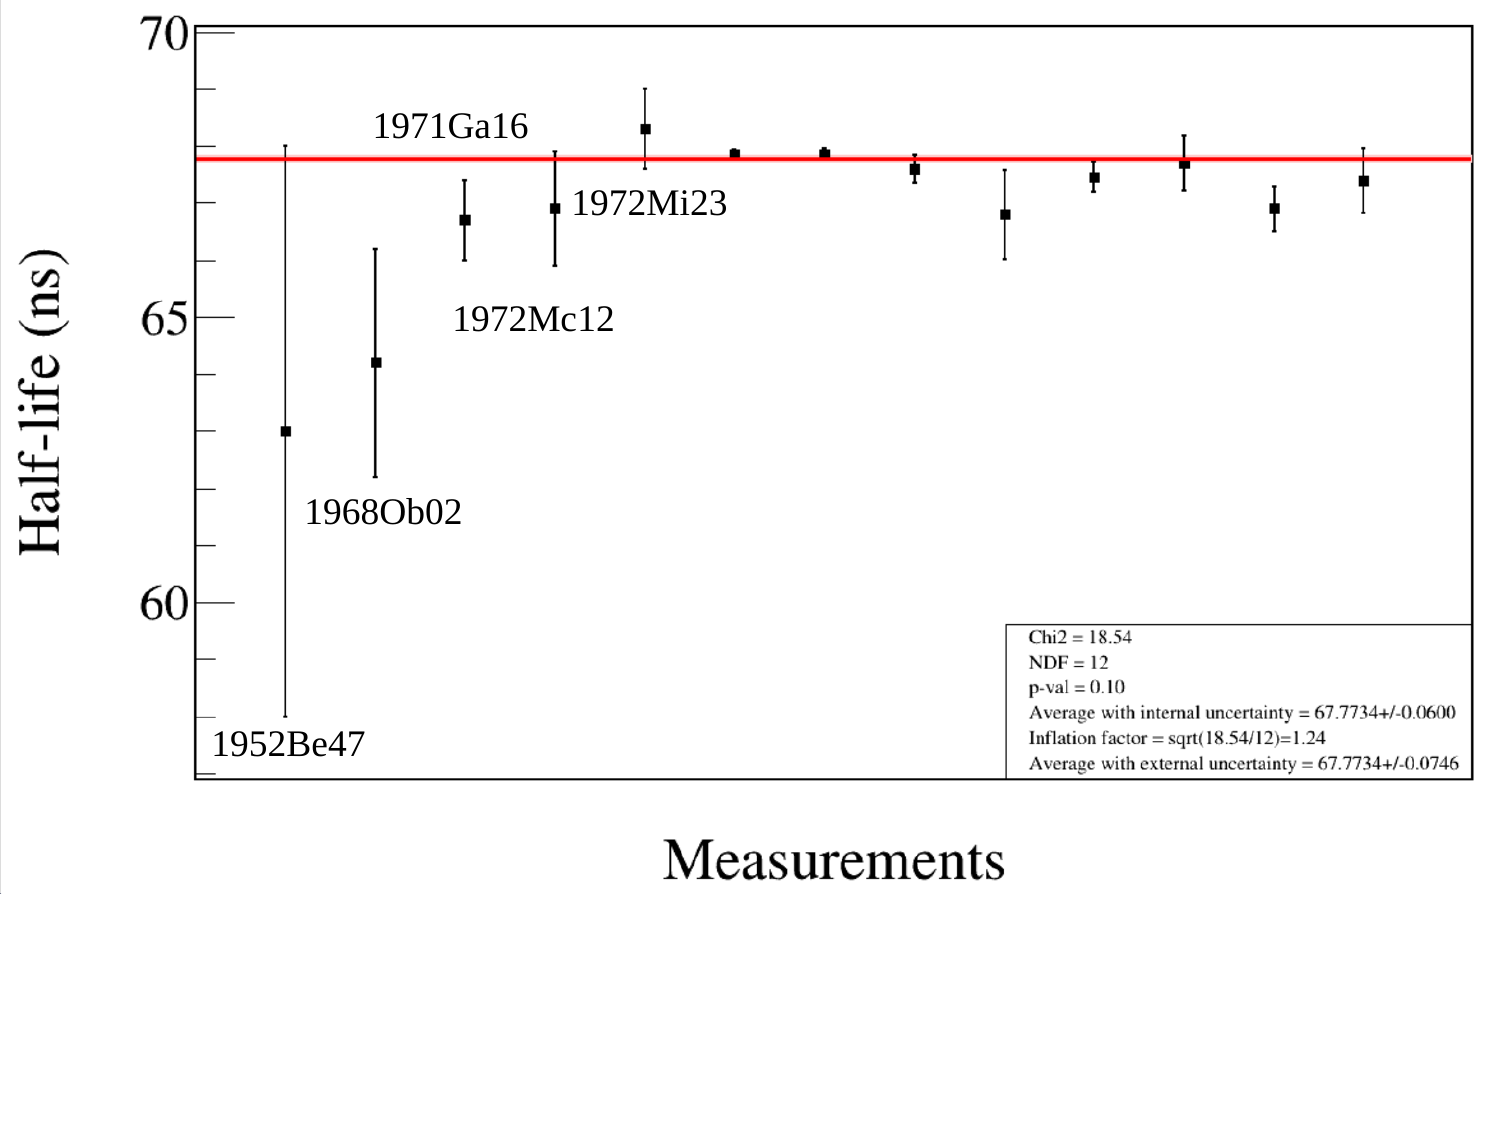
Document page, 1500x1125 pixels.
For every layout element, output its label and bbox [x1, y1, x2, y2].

picture [0, 0, 1500, 894]
